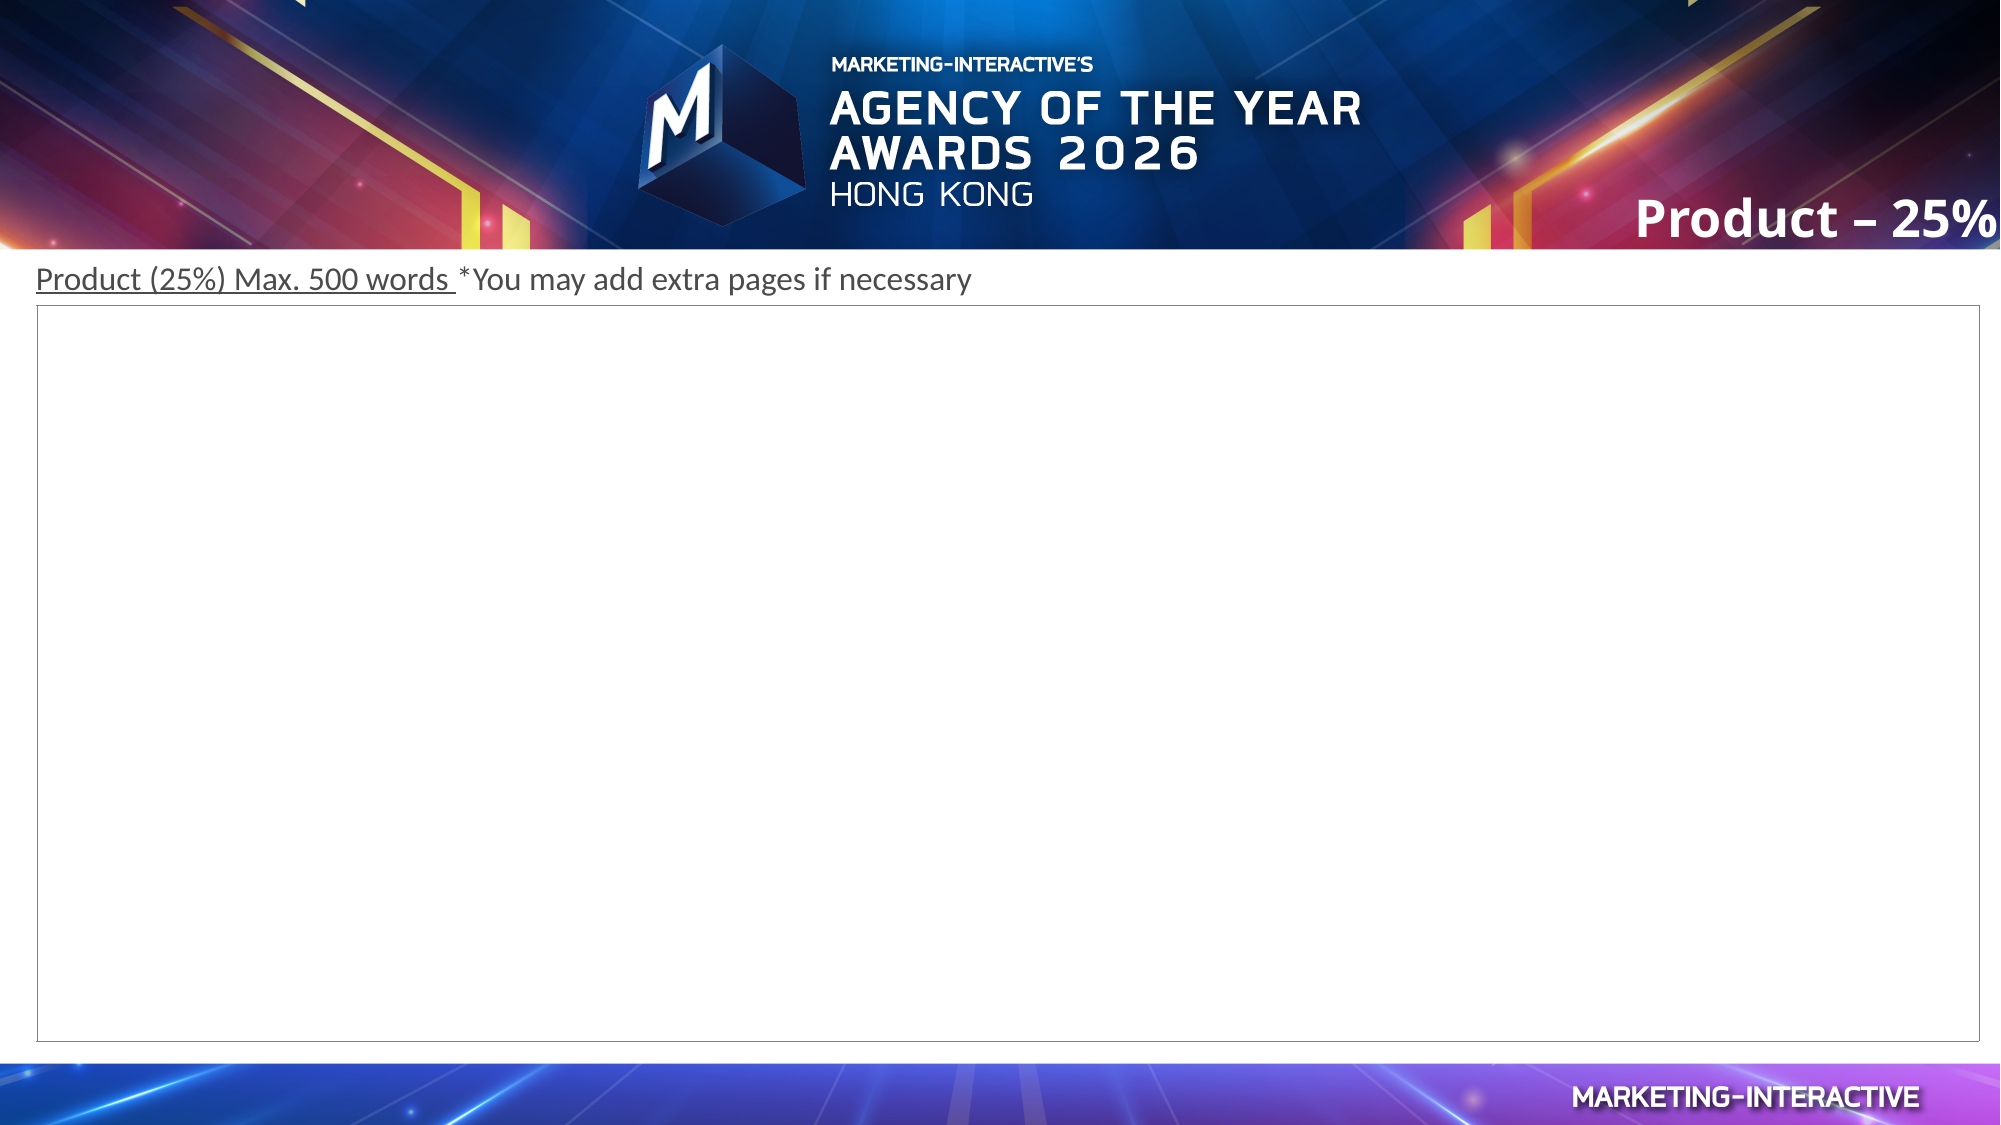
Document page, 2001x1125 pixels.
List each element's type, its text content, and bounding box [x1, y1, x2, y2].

picture [0, 0, 2000, 1125]
text_box Product – 25% [1619, 177, 2000, 255]
text_box Product (25%) Max. 500 words *You may add extra pages if necessary [21, 249, 1122, 304]
table_header [38, 306, 1979, 1041]
